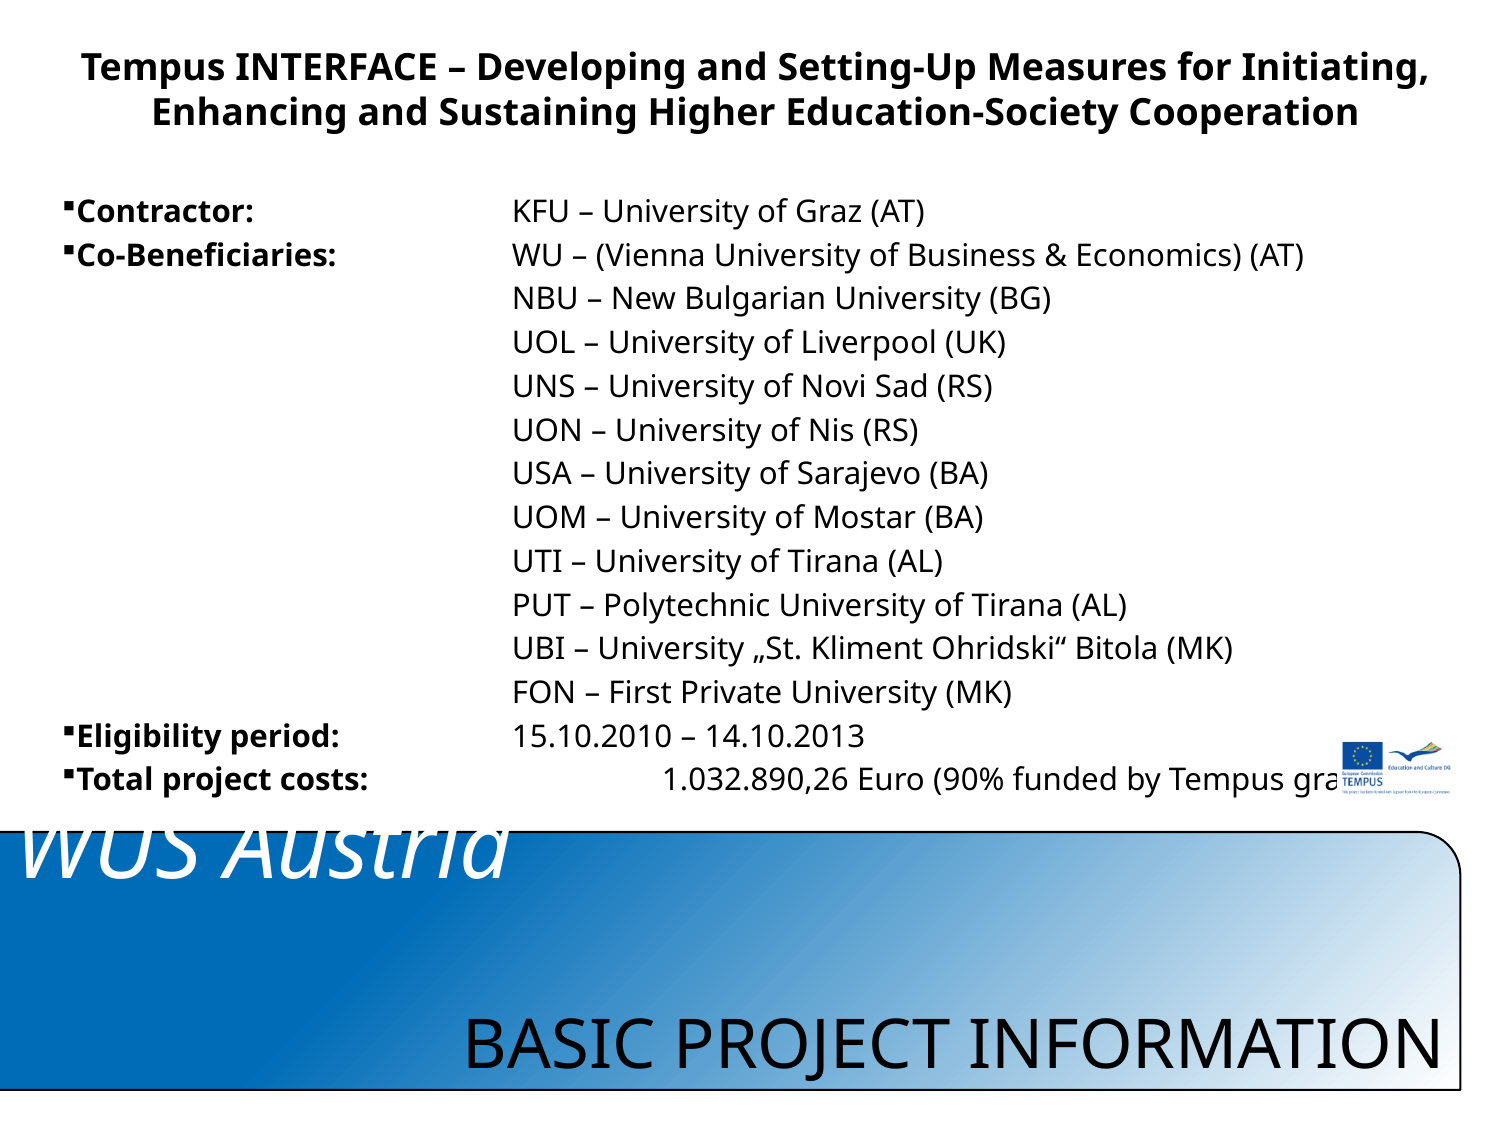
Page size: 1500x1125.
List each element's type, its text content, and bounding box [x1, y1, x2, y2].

list Tempus INTERFACE – Developing and Setting-Up Measures for Initiating, Enhancing and Sustaining Higher Education-Society Cooperation Contractor: KFU – University of Graz (AT) Co-Beneficiaries: WU – (Vienna University of Business & Economics) (AT) NBU – New Bulgarian University (BG) UOL – University of Liverpool (UK) UNS – University of Novi Sad (RS) UON – University of Nis (RS) USA – University of Sarajevo (BA) UOM – University of Mostar (BA) UTI – University of Tirana (AL) PUT – Polytechnic University of Tirana (AL) UBI – University „St. Kliment Ohridski“ Bitola (MK) FON – First Private University (MK) Eligibility period: 15.10.2010 – 14.10.2013 Total project costs: 1.032.890,26 Euro (90% funded by Tempus grant) [46, 34, 1466, 813]
picture [1337, 737, 1456, 798]
title BASIC PROJECT INFORMATION [338, 960, 1462, 1092]
